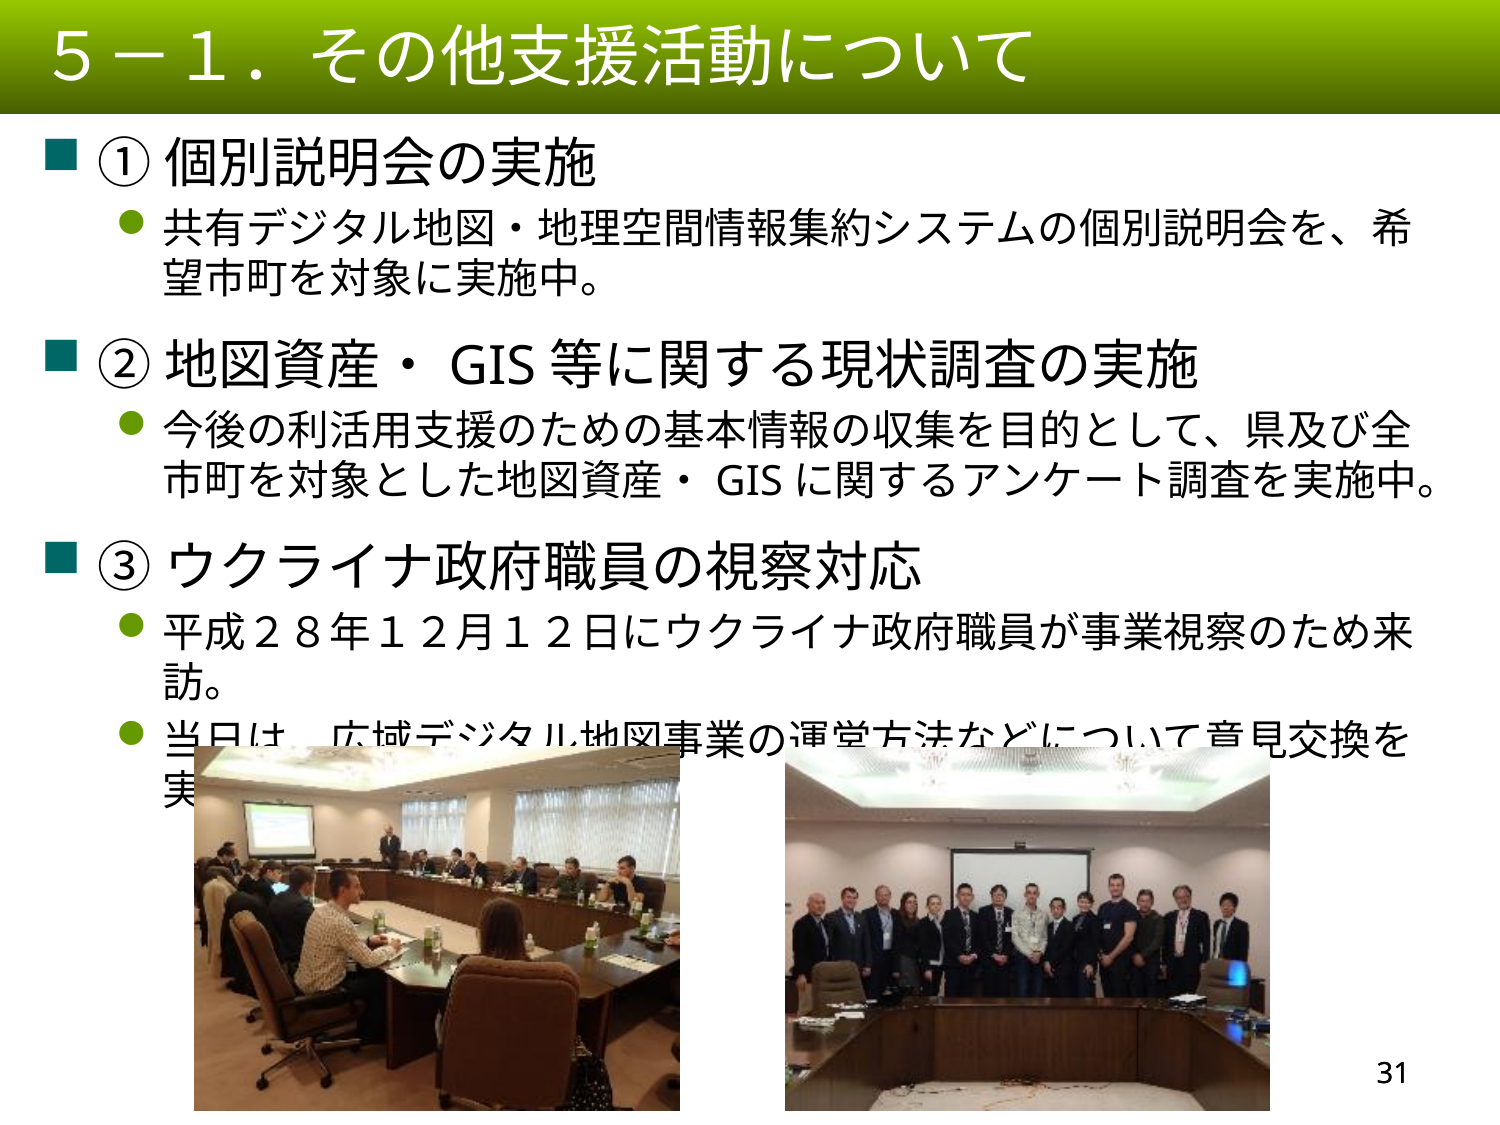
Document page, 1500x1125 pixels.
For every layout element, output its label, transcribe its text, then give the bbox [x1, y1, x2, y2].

text_box ５－１．その他支援活動について [25, 12, 1471, 96]
text_box 30 [1275, 1046, 1425, 1103]
picture [785, 746, 1270, 1111]
picture [194, 746, 680, 1111]
text_box ①個別説明会の実施 共有デジタル地図・地理空間情報集約システムの個別説明会を、希望市町を対象に実施中。 ②地図資産・GIS等に関する現状調査の実施 今後の利活用支援のための基本情報の収集を目的として、県及び全市町を対象とした地図資産・GISに関するアンケート調査を実施中。 ③ウクライナ政府職員の視察対応 平成２８年１２月１２日にウクライナ政府職員が事業視察のため来訪。 当日は、広域デジタル地図事業の運営方法などについて意見交換を実施。 [26, 121, 1468, 358]
